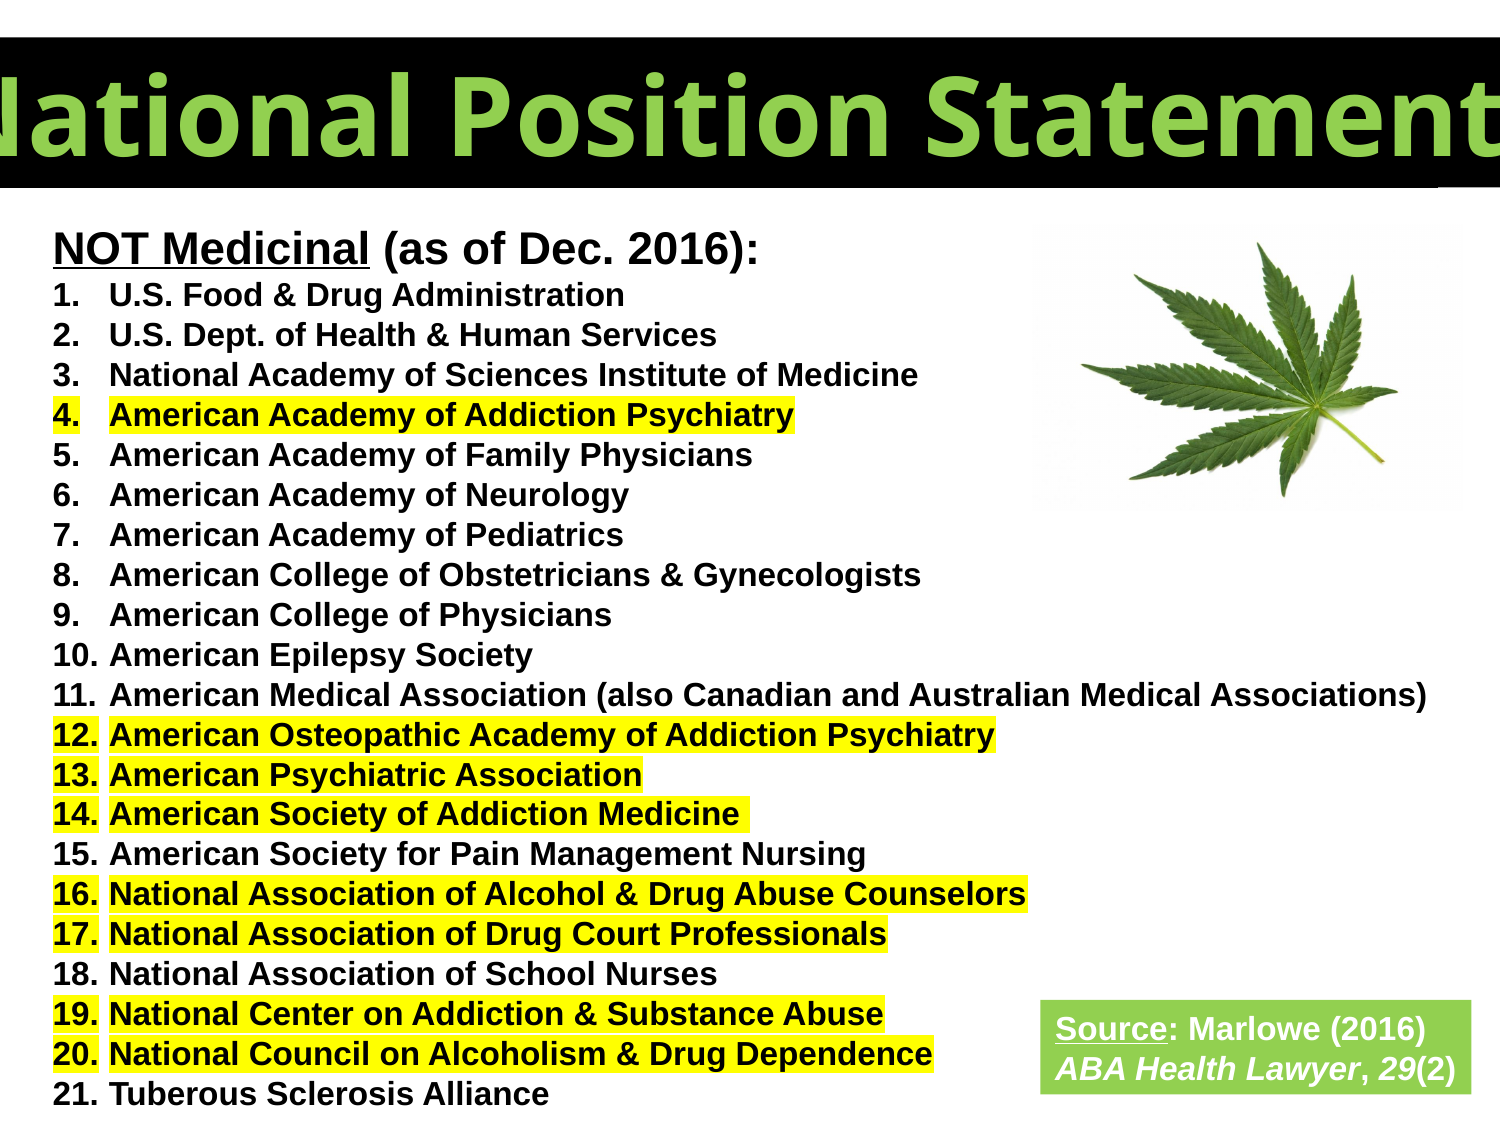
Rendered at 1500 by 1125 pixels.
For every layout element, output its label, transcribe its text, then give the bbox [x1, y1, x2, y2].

text_box NOT Medicinal (as of Dec. 2016): U.S. Food & Drug Administration U.S. Dept. of Health & Human Services National Academy of Sciences Institute of Medicine American Academy of Addiction Psychiatry American Academy of Family Physicians American Academy of Neurology American Academy of Pediatrics American College of Obstetricians & Gynecologists American College of Physicians American Epilepsy Society American Medical Association (also Canadian and Australian Medical Associations) American Osteopathic Academy of Addiction Psychiatry American Psychiatric Association American Society of Addiction Medicine American Society for Pain Management Nursing National Association of Alcohol & Drug Abuse Counselors National Association of Drug Court Professionals National Association of School Nurses National Center on Addiction & Substance Abuse National Council on Alcoholism & Drug Dependence Tuberous Sclerosis Alliance [37, 188, 1500, 988]
text_box National Position Statements [0, 37, 1500, 188]
text_box [1025, 226, 1470, 524]
text_box Source: Marlowe (2016) ABA Health Lawyer, 29(2) [1040, 999, 1472, 1095]
picture [1032, 224, 1463, 511]
